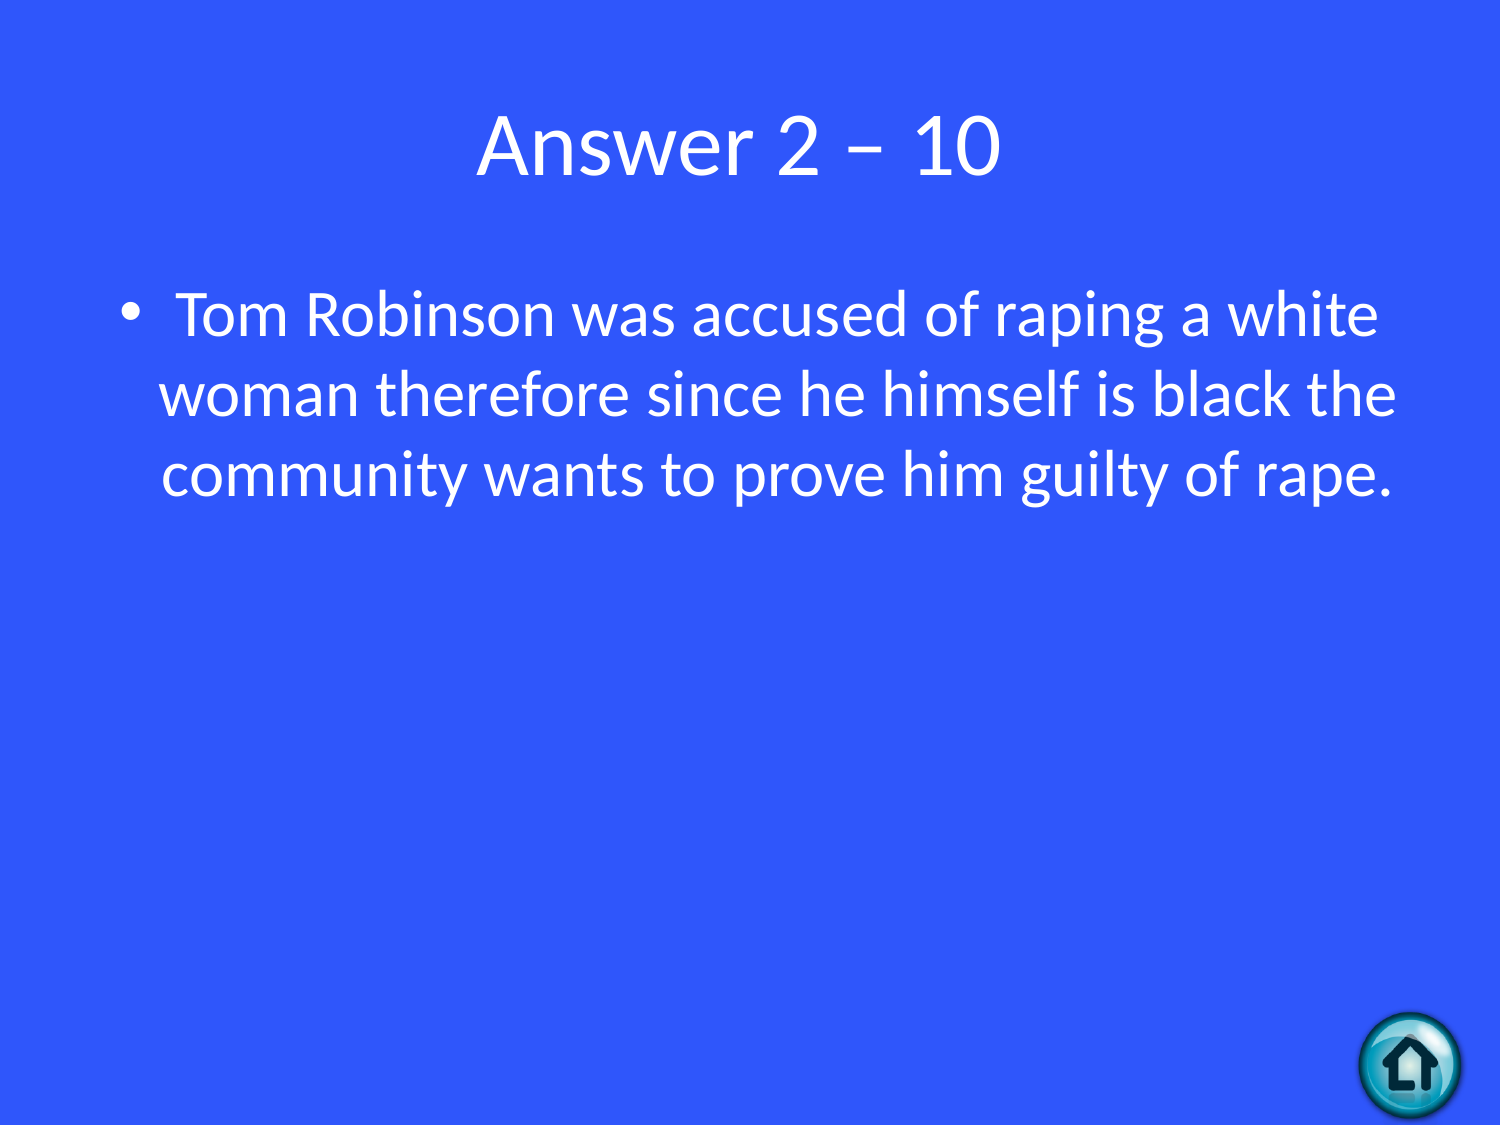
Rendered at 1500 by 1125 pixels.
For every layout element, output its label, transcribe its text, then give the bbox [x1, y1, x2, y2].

title Answer 2 – 10 [74, 44, 1426, 233]
list Tom Robinson was accused of raping a white woman therefore since he himself is black the community wants to prove him guilty of rape. [74, 262, 1426, 1006]
picture [1349, 1006, 1469, 1125]
